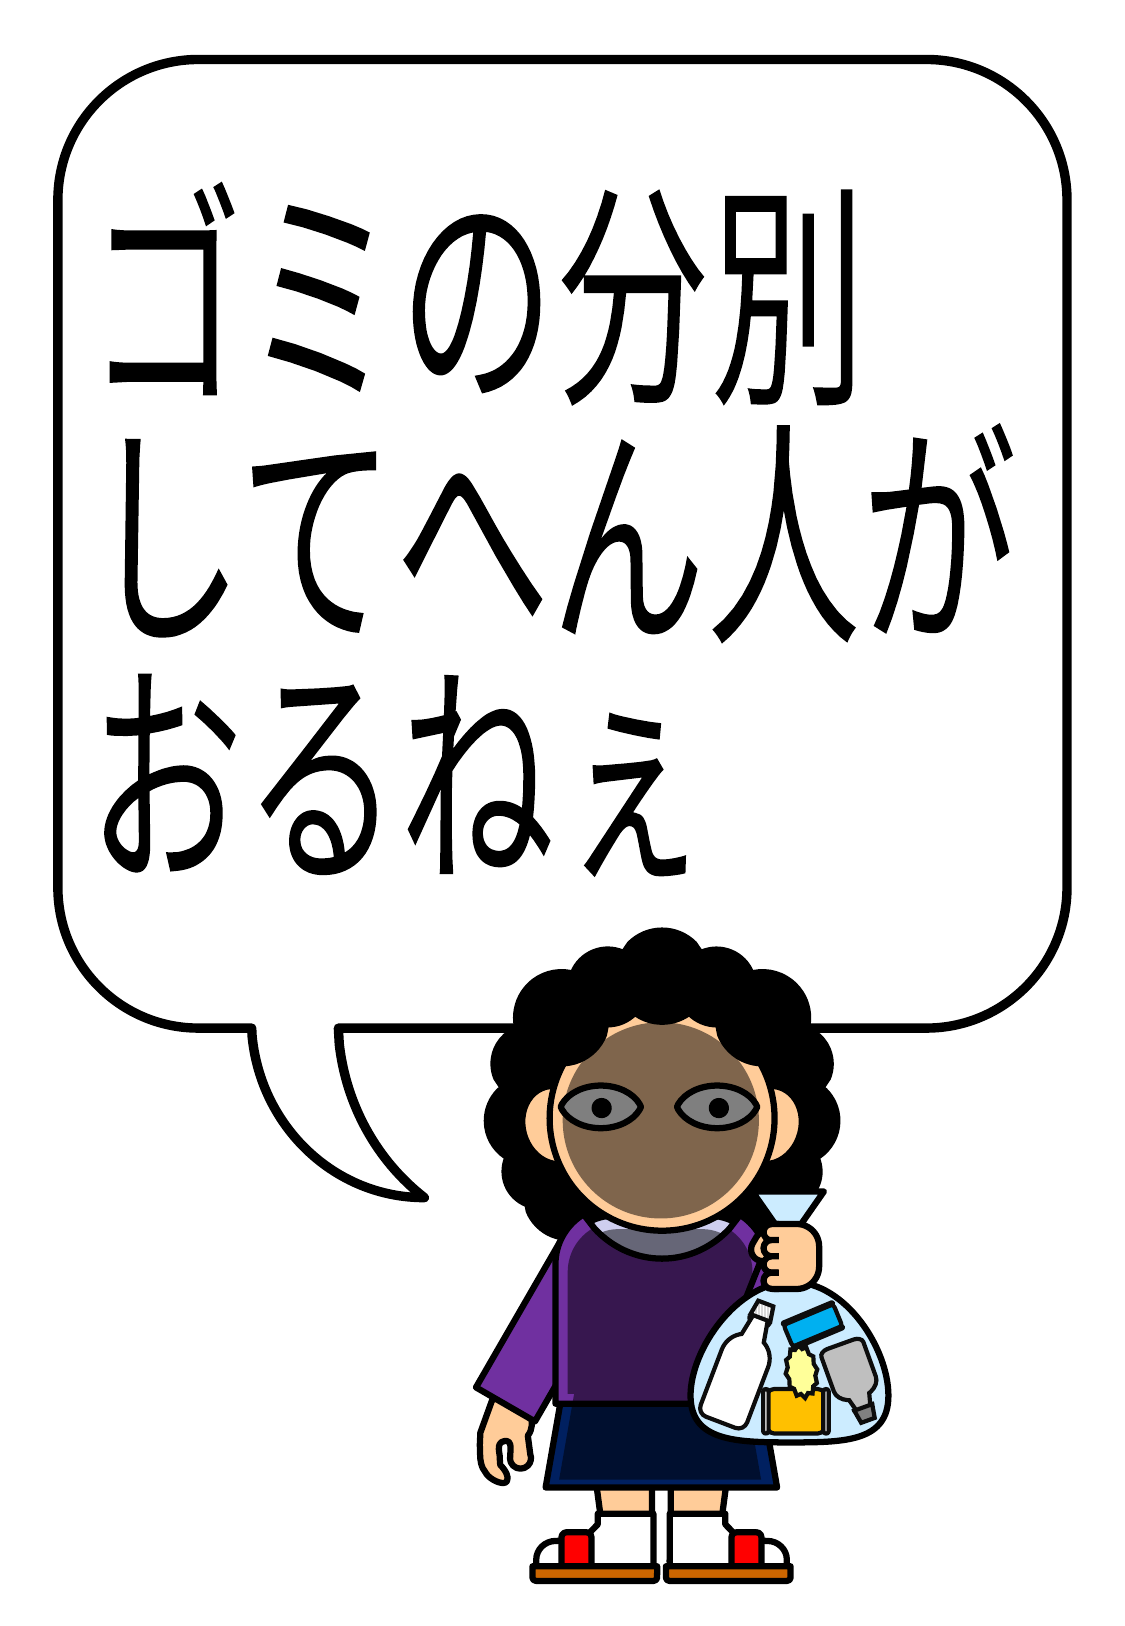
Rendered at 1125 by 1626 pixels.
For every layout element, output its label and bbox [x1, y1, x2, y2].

text_box [57, 59, 1068, 1198]
text_box [466, 930, 889, 1582]
